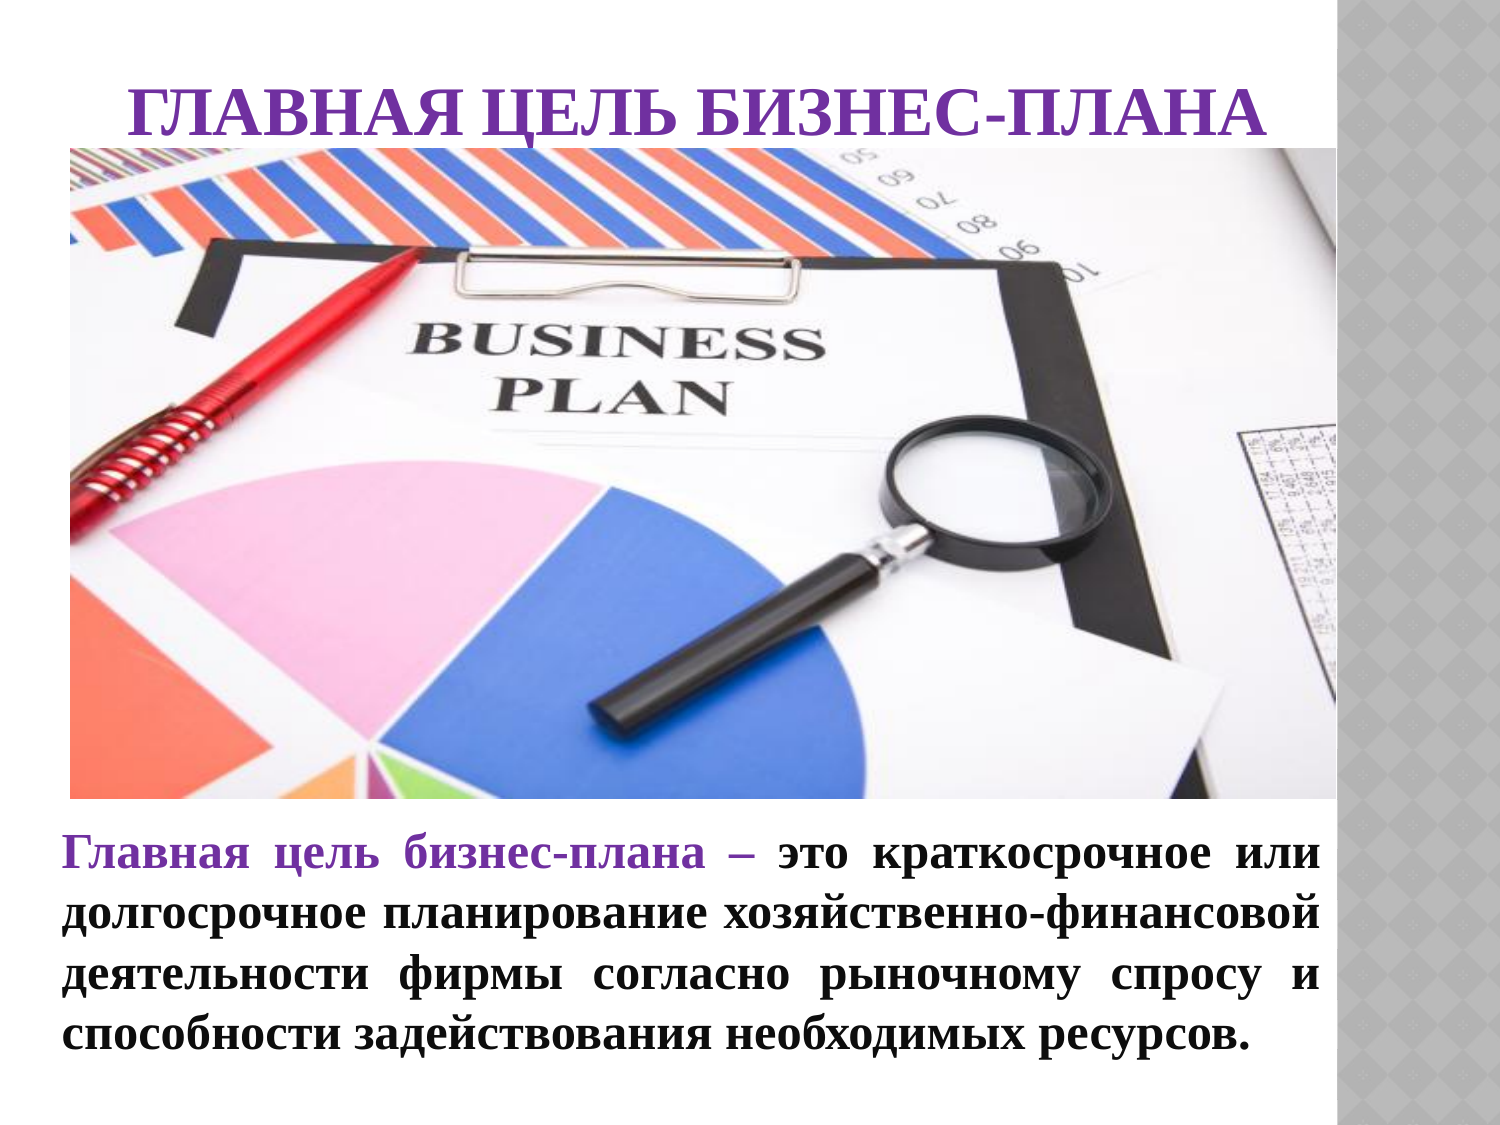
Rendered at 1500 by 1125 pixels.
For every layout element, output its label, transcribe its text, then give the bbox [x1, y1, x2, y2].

picture [69, 148, 1337, 800]
list Главная цель бизнес-плана – это краткосрочное или долгосрочное планирование хозяйственно-финансовой деятельности фирмы согласно рыночному спросу и способности задействования необходимых ресурсов. [46, 810, 1336, 1125]
title Главная цель бизнес-плана [70, 0, 1327, 147]
